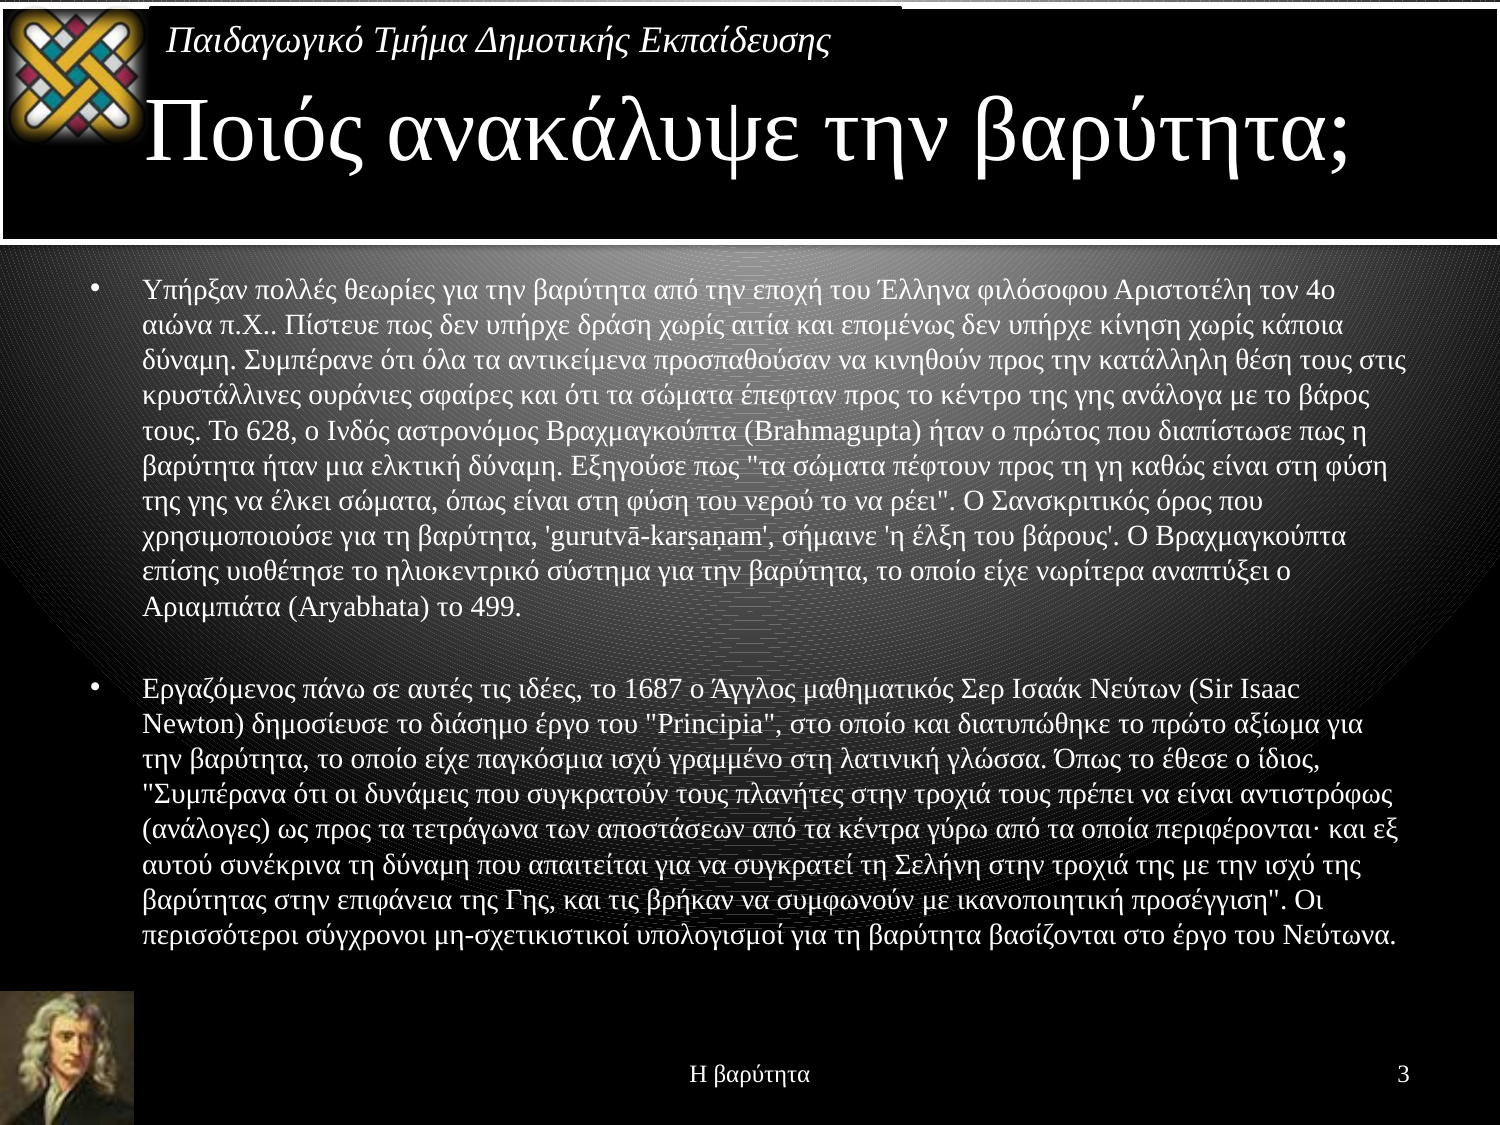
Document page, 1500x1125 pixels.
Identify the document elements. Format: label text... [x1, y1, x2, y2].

slide_number 3 [1074, 1042, 1425, 1103]
picture [0, 991, 134, 1125]
picture [0, 0, 152, 148]
footer Η βαρύτητα [512, 1042, 988, 1103]
list Υπήρξαν πολλές θεωρίες για την βαρύτητα από την εποχή του Έλληνα φιλόσοφου Αριστοτέλη τον 4ο αιώνα π.Χ.. Πίστευε πως δεν υπήρχε δράση χωρίς αιτία και επομένως δεν υπήρχε κίνηση χωρίς κάποια δύναμη. Συμπέρανε ότι όλα τα αντικείμενα προσπαθούσαν να κινηθούν προς την κατάλληλη θέση τους στις κρυστάλλινες ουράνιες σφαίρες και ότι τα σώματα έπεφταν προς το κέντρο της γης ανάλογα με το βάρος τους. Το 628, ο Ινδός αστρονόμος Βραχμαγκούπτα (Brahmagupta) ήταν ο πρώτος που διαπίστωσε πως η βαρύτητα ήταν μια ελκτική δύναμη. Εξηγούσε πως "τα σώματα πέφτουν προς τη γη καθώς είναι στη φύση της γης να έλκει σώματα, όπως είναι στη φύση του νερού το να ρέει". Ο Σανσκριτικός όρος που χρησιμοποιούσε για τη βαρύτητα, 'gurutvā-karṣaṇam', σήμαινε 'η έλξη του βάρους'. Ο Βραχμαγκούπτα επίσης υιοθέτησε το ηλιοκεντρικό σύστημα για την βαρύτητα, το οποίο είχε νωρίτερα αναπτύξει ο Αριαμπιάτα (Aryabhata) το 499. Εργαζόμενος πάνω σε αυτές τις ιδέες, το 1687 ο Άγγλος μαθηματικός Σερ Ισαάκ Νεύτων (Sir Isaac Newton) δημοσίευσε το διάσημο έργο του "Principia", στο οποίο και διατυπώθηκε το πρώτο αξίωμα για την βαρύτητα, το οποίο είχε παγκόσμια ισχύ γραμμένο στη λατινική γλώσσα. Όπως το έθεσε ο ίδιος, "Συμπέρανα ότι οι δυνάμεις που συγκρατούν τους πλανήτες στην τροχιά τους πρέπει να είναι αντιστρόφως (ανάλογες) ως προς τα τετράγωνα των αποστάσεων από τα κέντρα γύρω από τα οποία περιφέρονται· και εξ αυτού συνέκρινα τη δύναμη που απαιτείται για να συγκρατεί τη Σελήνη στην τροχιά της με την ισχύ της βαρύτητας στην επιφάνεια της Γης, και τις βρήκαν να συμφωνούν με ικανοποιητική προσέγγιση". Οι περισσότεροι σύγχρονοι μη-σχετικιστικοί υπολογισμοί για τη βαρύτητα βασίζονται στο έργο του Νεύτωνα. [75, 262, 1425, 1005]
title Ποιός ανακάλυψε την βαρύτητα; [0, 2, 1500, 245]
text_box Παιδαγωγικό Τμήμα Δημοτικής Εκπαίδευσης [156, 6, 902, 70]
